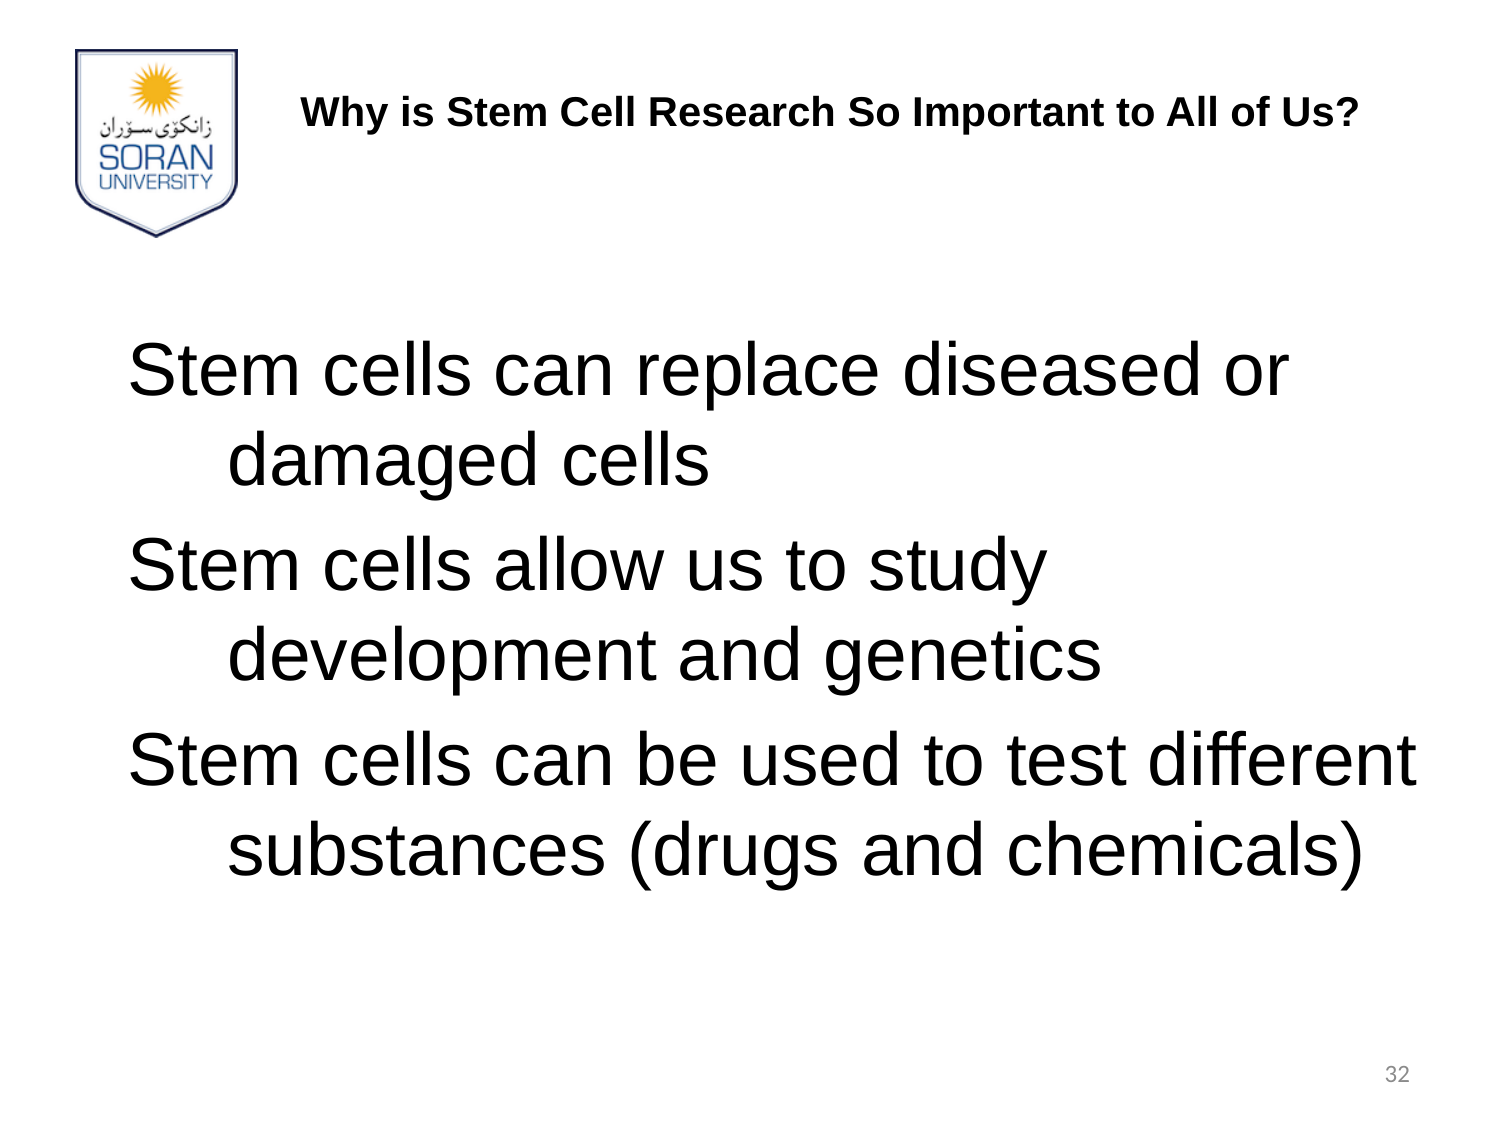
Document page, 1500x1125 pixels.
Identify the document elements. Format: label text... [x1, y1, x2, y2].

title Why is Stem Cell Research So Important to All of Us? [87, 37, 1500, 175]
picture [75, 49, 238, 238]
slide_number 32 [1074, 1042, 1425, 1103]
list Stem cells can replace diseased or damaged cells Stem cells allow us to study development and genetics Stem cells can be used to test different substances (drugs and chemicals) [112, 312, 1500, 1038]
